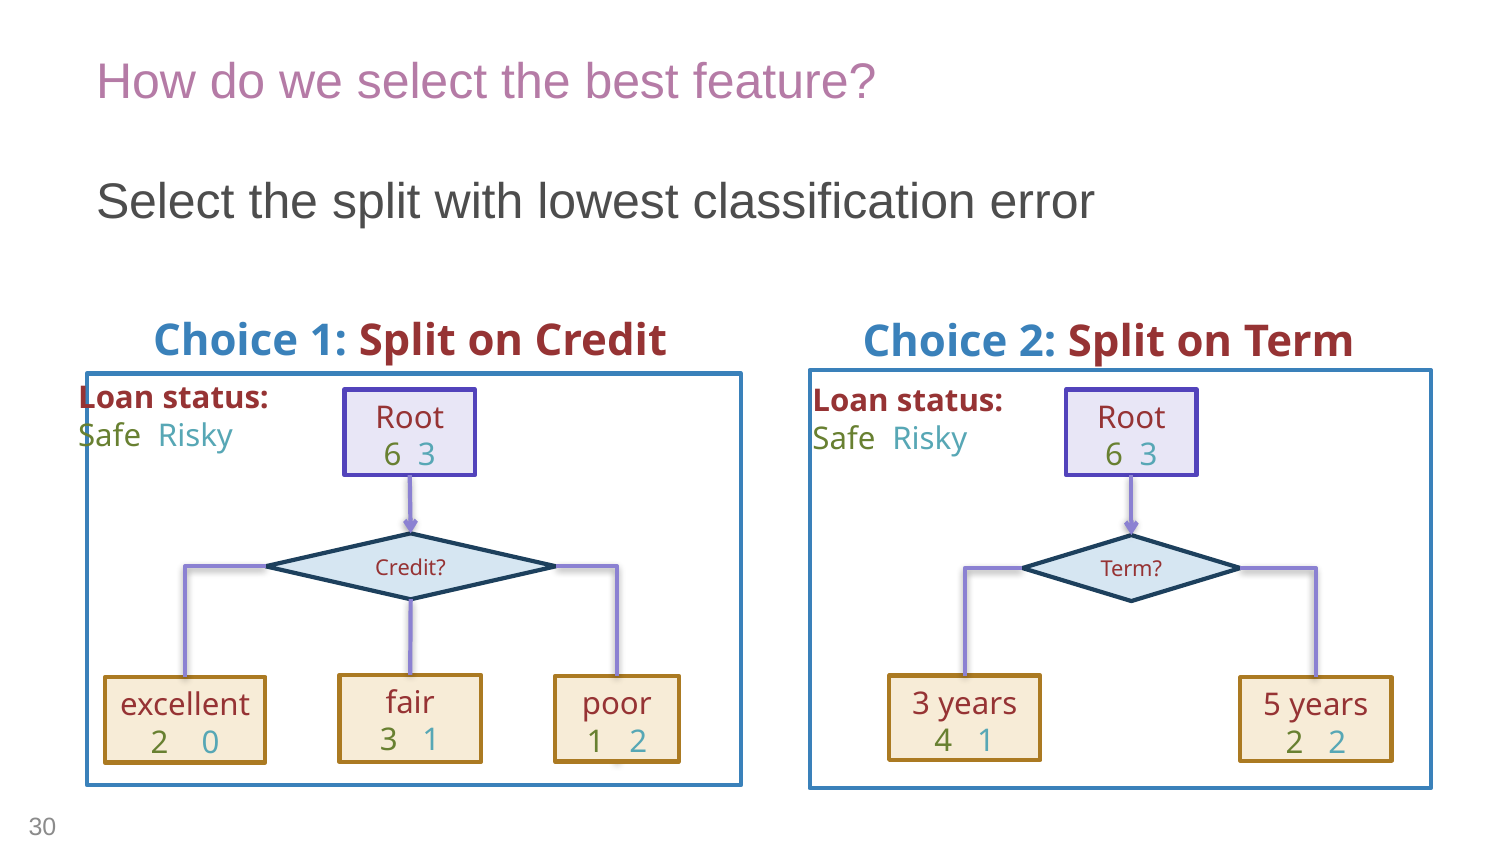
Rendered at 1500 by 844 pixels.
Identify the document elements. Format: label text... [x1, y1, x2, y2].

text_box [616, 675, 629, 762]
text_box Loan status: Safe Risky [63, 369, 293, 460]
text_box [555, 566, 618, 677]
text_box [85, 371, 743, 787]
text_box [184, 566, 266, 678]
title How do we select the best feature? Select the split with lowest classification error [81, 33, 1431, 222]
text_box Credit? [267, 532, 555, 601]
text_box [794, 305, 1431, 789]
text_box Choice 1: Split on Credit [104, 304, 716, 372]
